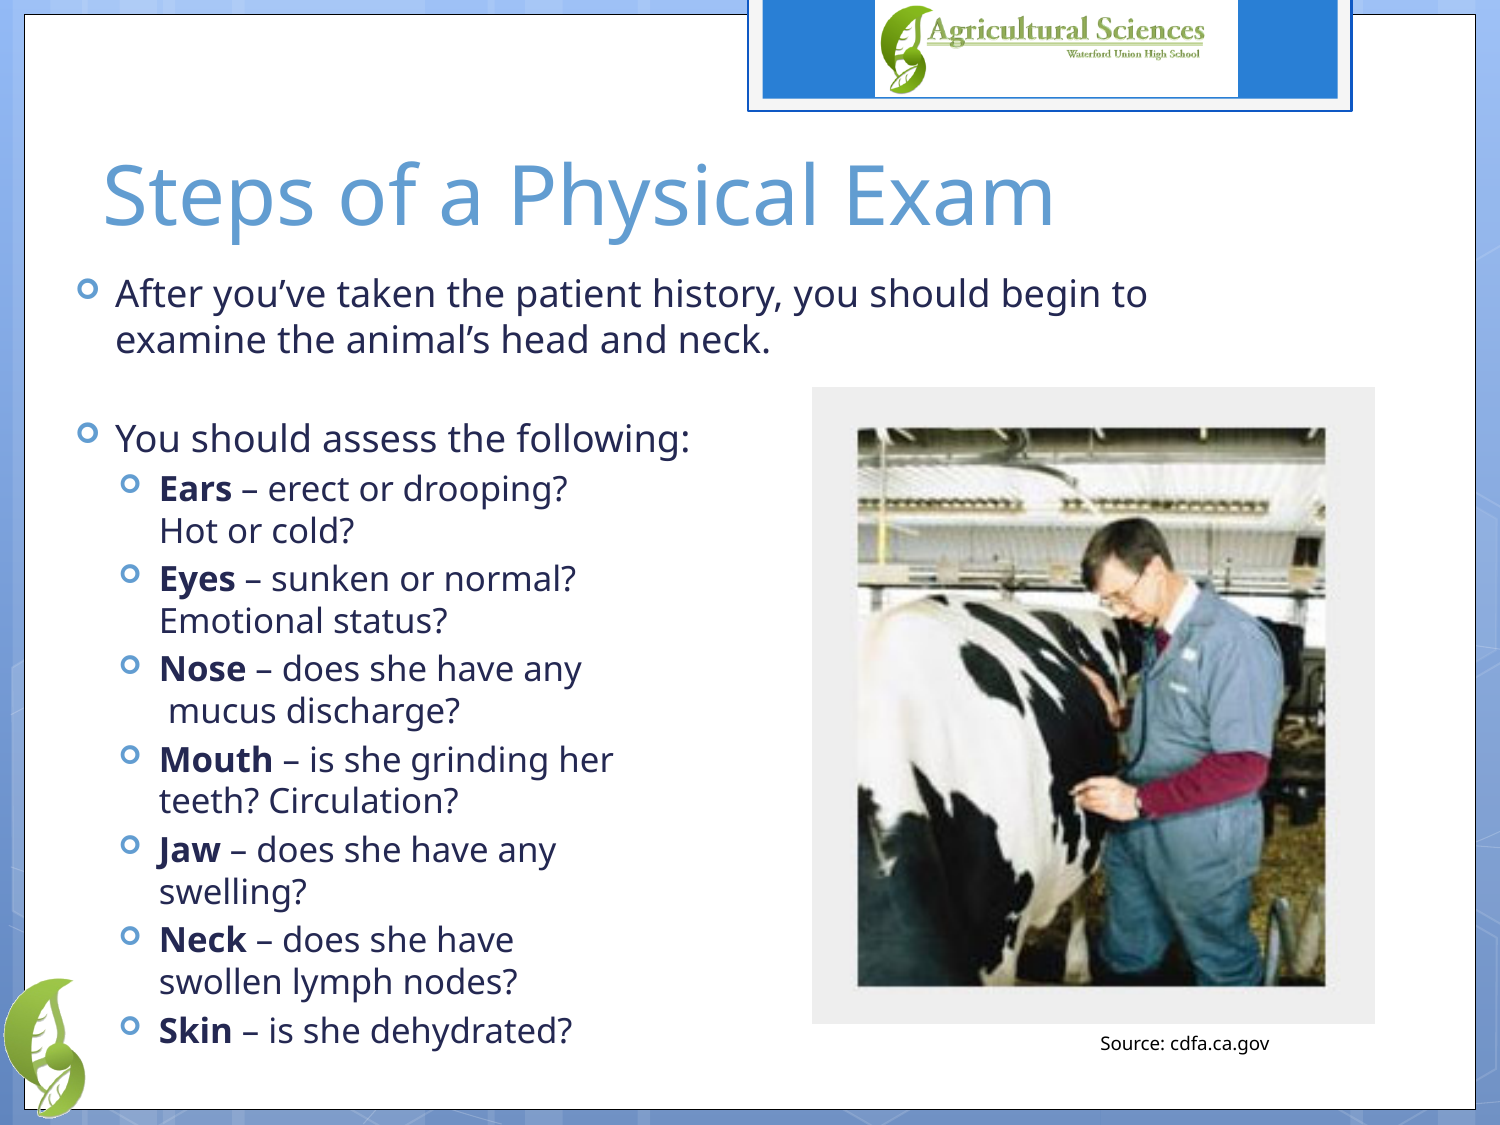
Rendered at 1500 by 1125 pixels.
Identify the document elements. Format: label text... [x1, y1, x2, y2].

picture [812, 387, 1376, 1024]
title Steps of a Physical Exam [87, 112, 1400, 250]
picture [0, 968, 138, 1125]
text_box Source: cdfa.ca.gov [1085, 1034, 1285, 1062]
picture [875, 0, 1238, 97]
list After you’ve taken the patient history, you should begin to examine the animal’s head and neck. You should assess the following: Ears – erect or drooping? Hot or cold? Eyes – sunken or normal? Emotional status? Nose – does she have any mucus discharge? Mouth – is she grinding her teeth? Circulation? Jaw – does she have any swelling? Neck – does she have swollen lymph nodes? Skin – is she dehydrated? [50, 262, 1313, 1063]
